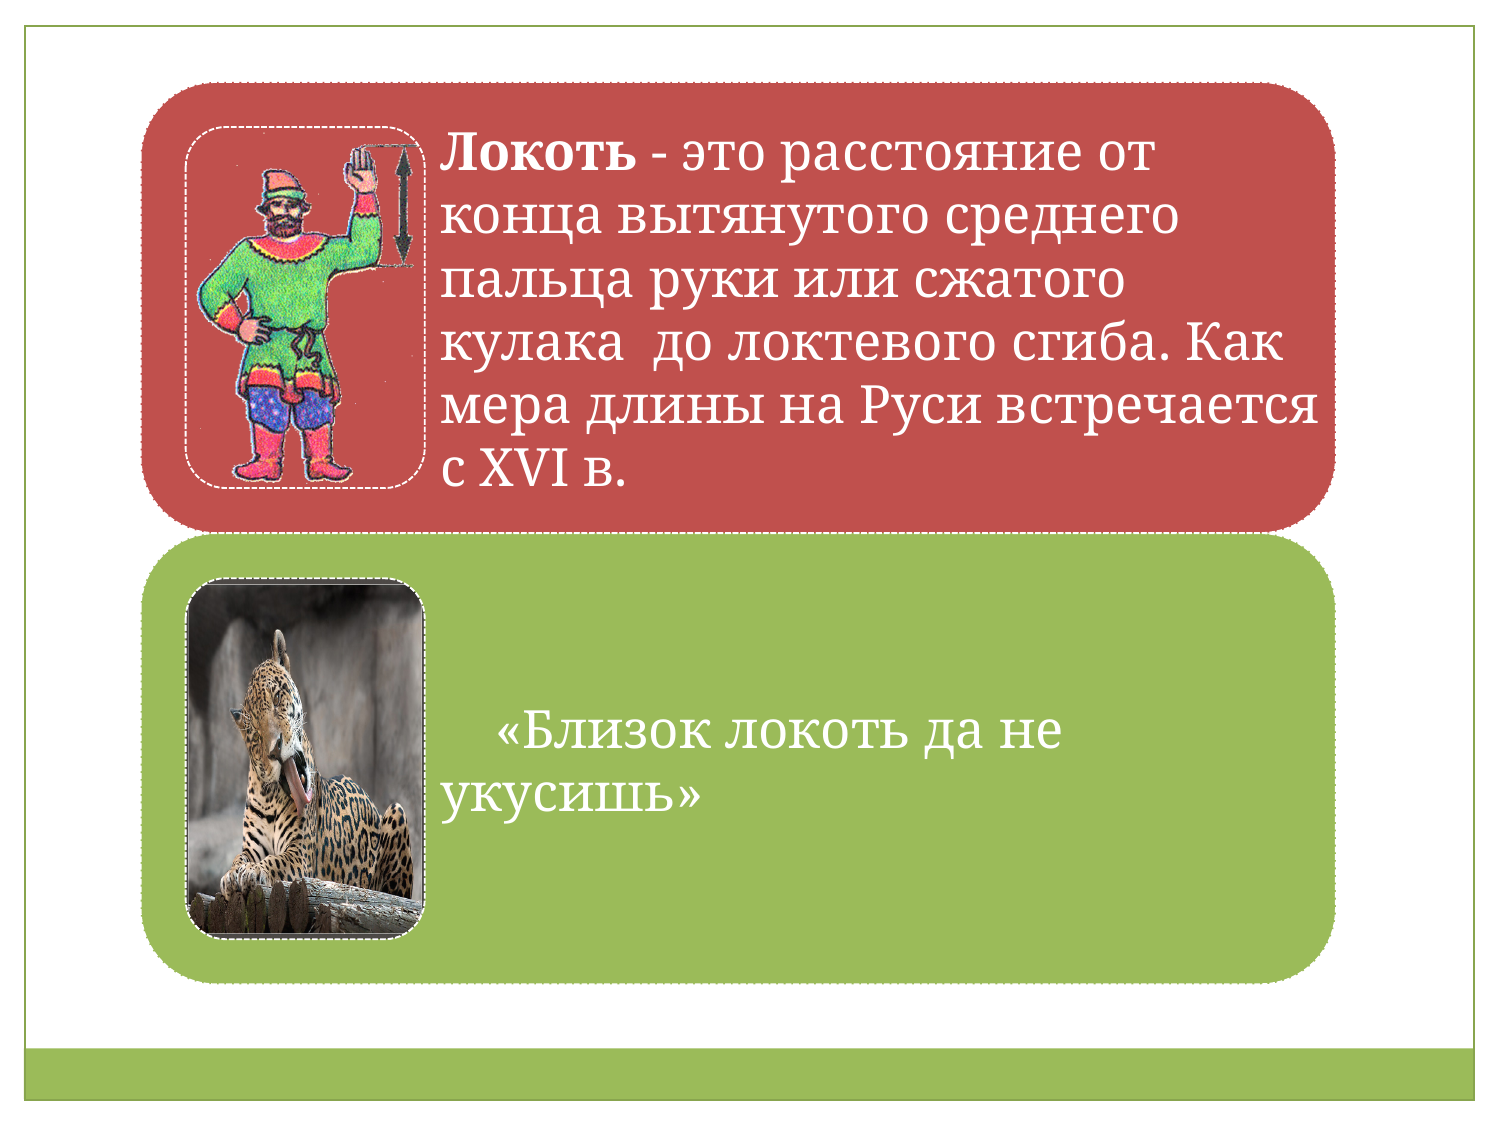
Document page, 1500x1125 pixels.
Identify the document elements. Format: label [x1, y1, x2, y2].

text_box [140, 81, 1337, 985]
